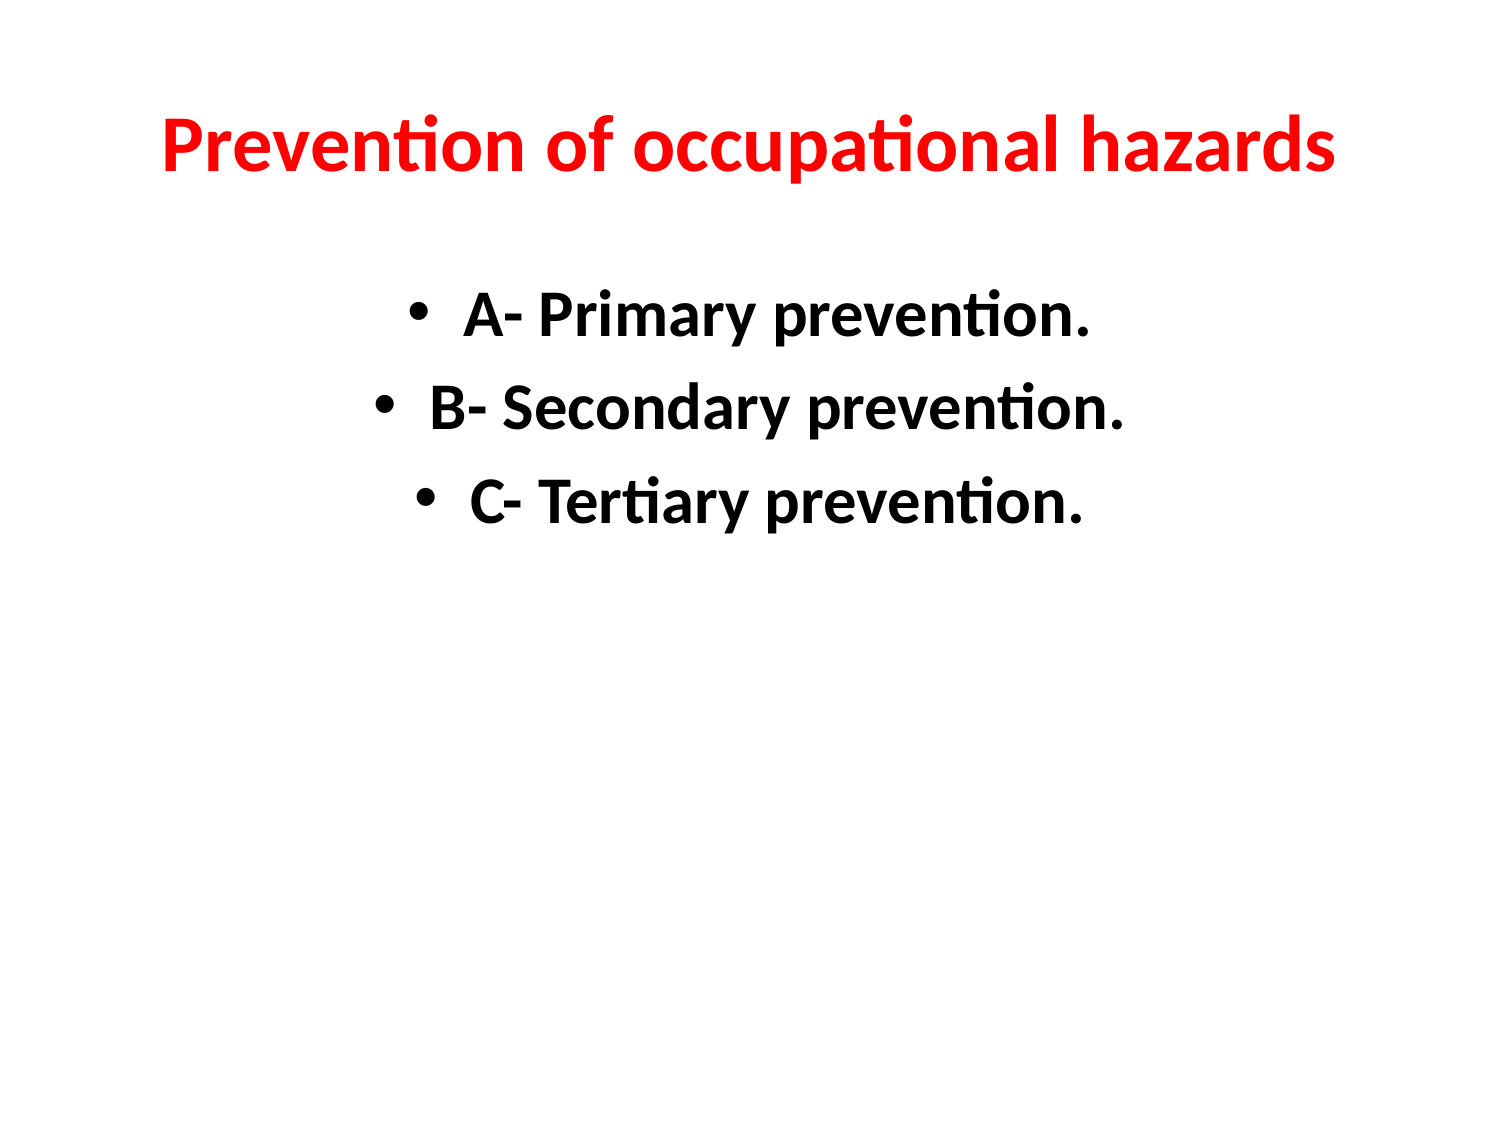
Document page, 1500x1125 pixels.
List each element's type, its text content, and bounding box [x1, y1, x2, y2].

list A- Primary prevention. B- Secondary prevention. C- Tertiary prevention. [75, 262, 1425, 1005]
title Prevention of occupational hazards [75, 45, 1425, 233]
